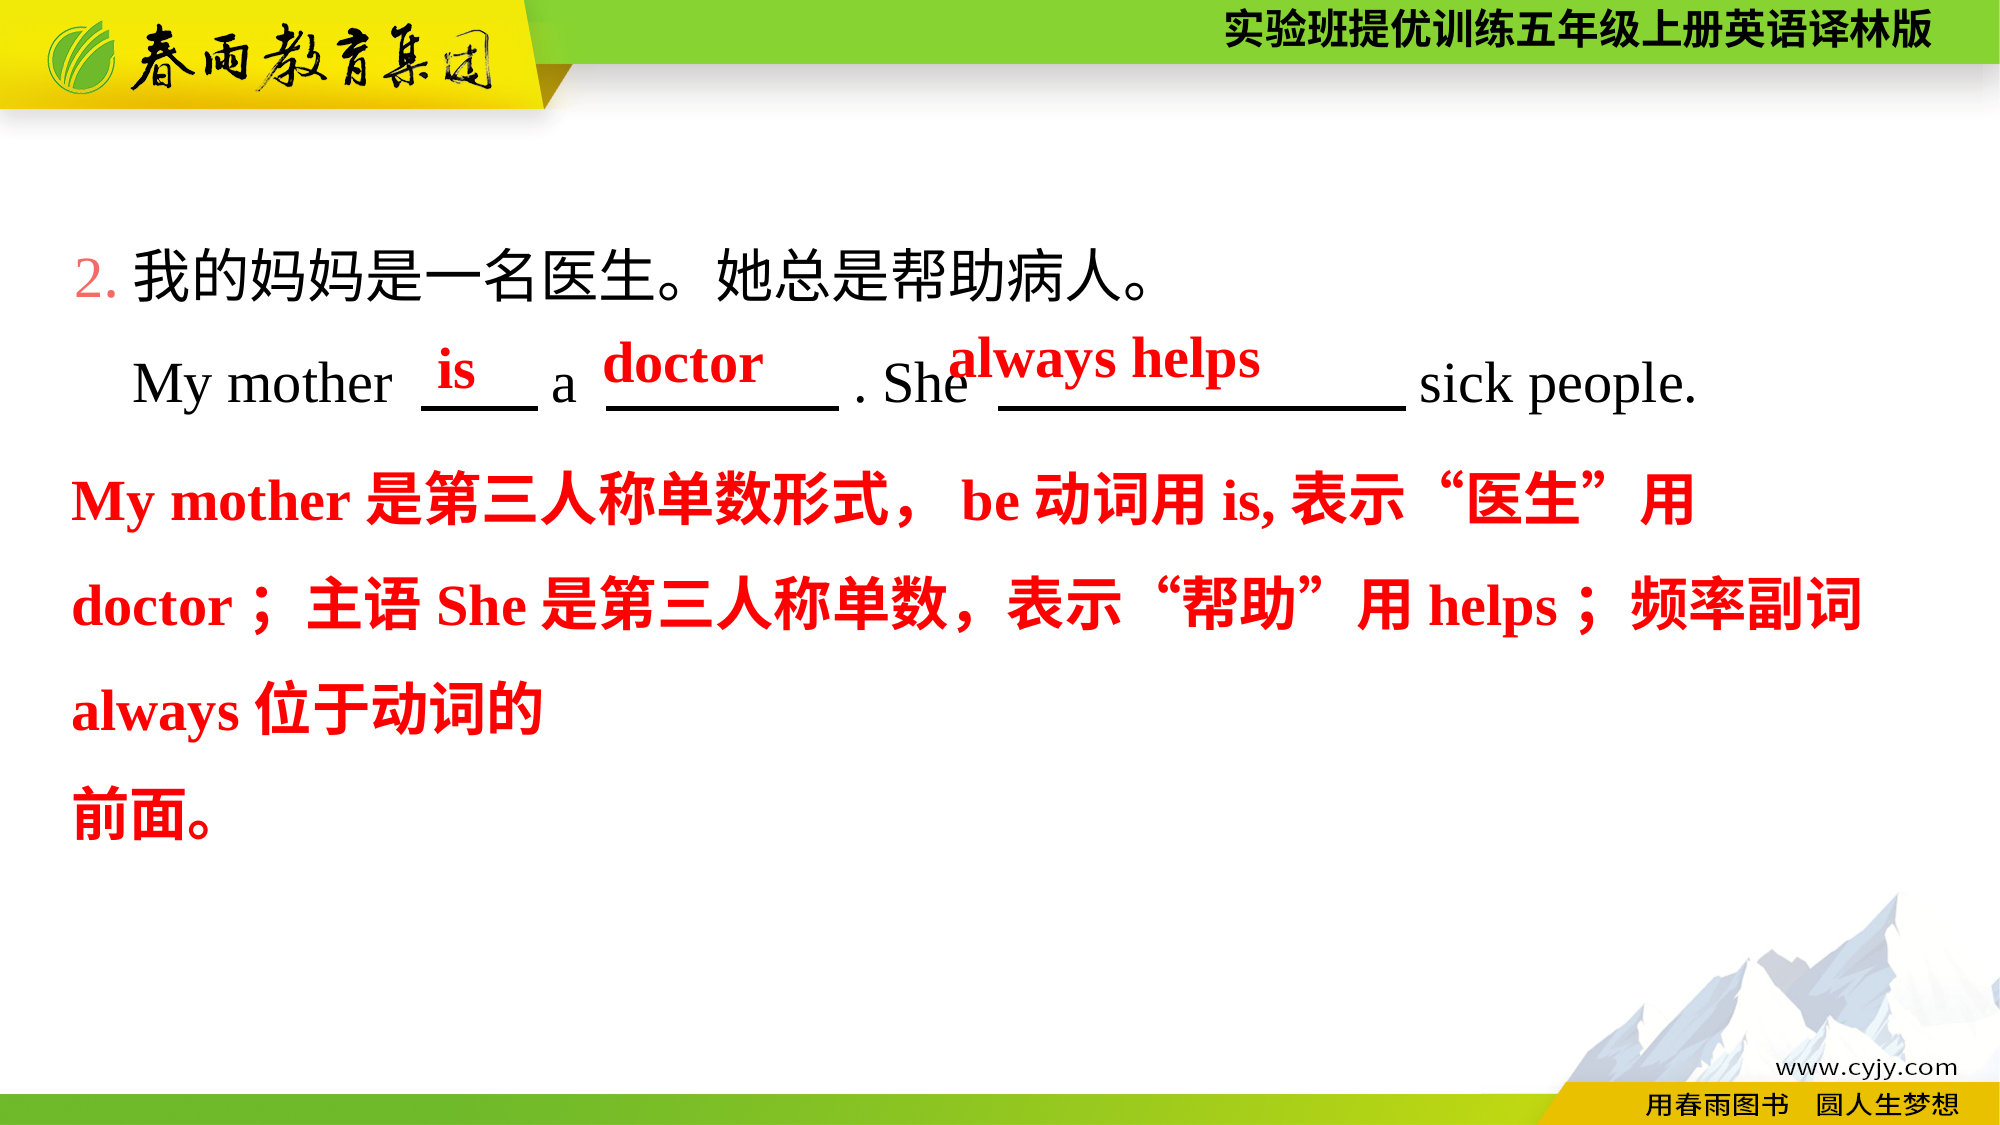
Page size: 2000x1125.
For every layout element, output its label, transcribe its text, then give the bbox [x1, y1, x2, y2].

list 2.我的妈妈是一名医生。她总是帮助病人。 My mother a . She sick people. [59, 196, 1944, 424]
text_box always helps [933, 311, 1277, 396]
text_box doctor [587, 317, 780, 402]
text_box My mother是第三人称单数形式，be动词用is,表示“医生”用doctor；主语She是第三人称单数，表示“帮助”用helps；频率副词always位于动词的 前面。 [56, 419, 1941, 855]
text_box is [422, 323, 492, 408]
picture [0, 0, 2000, 1125]
